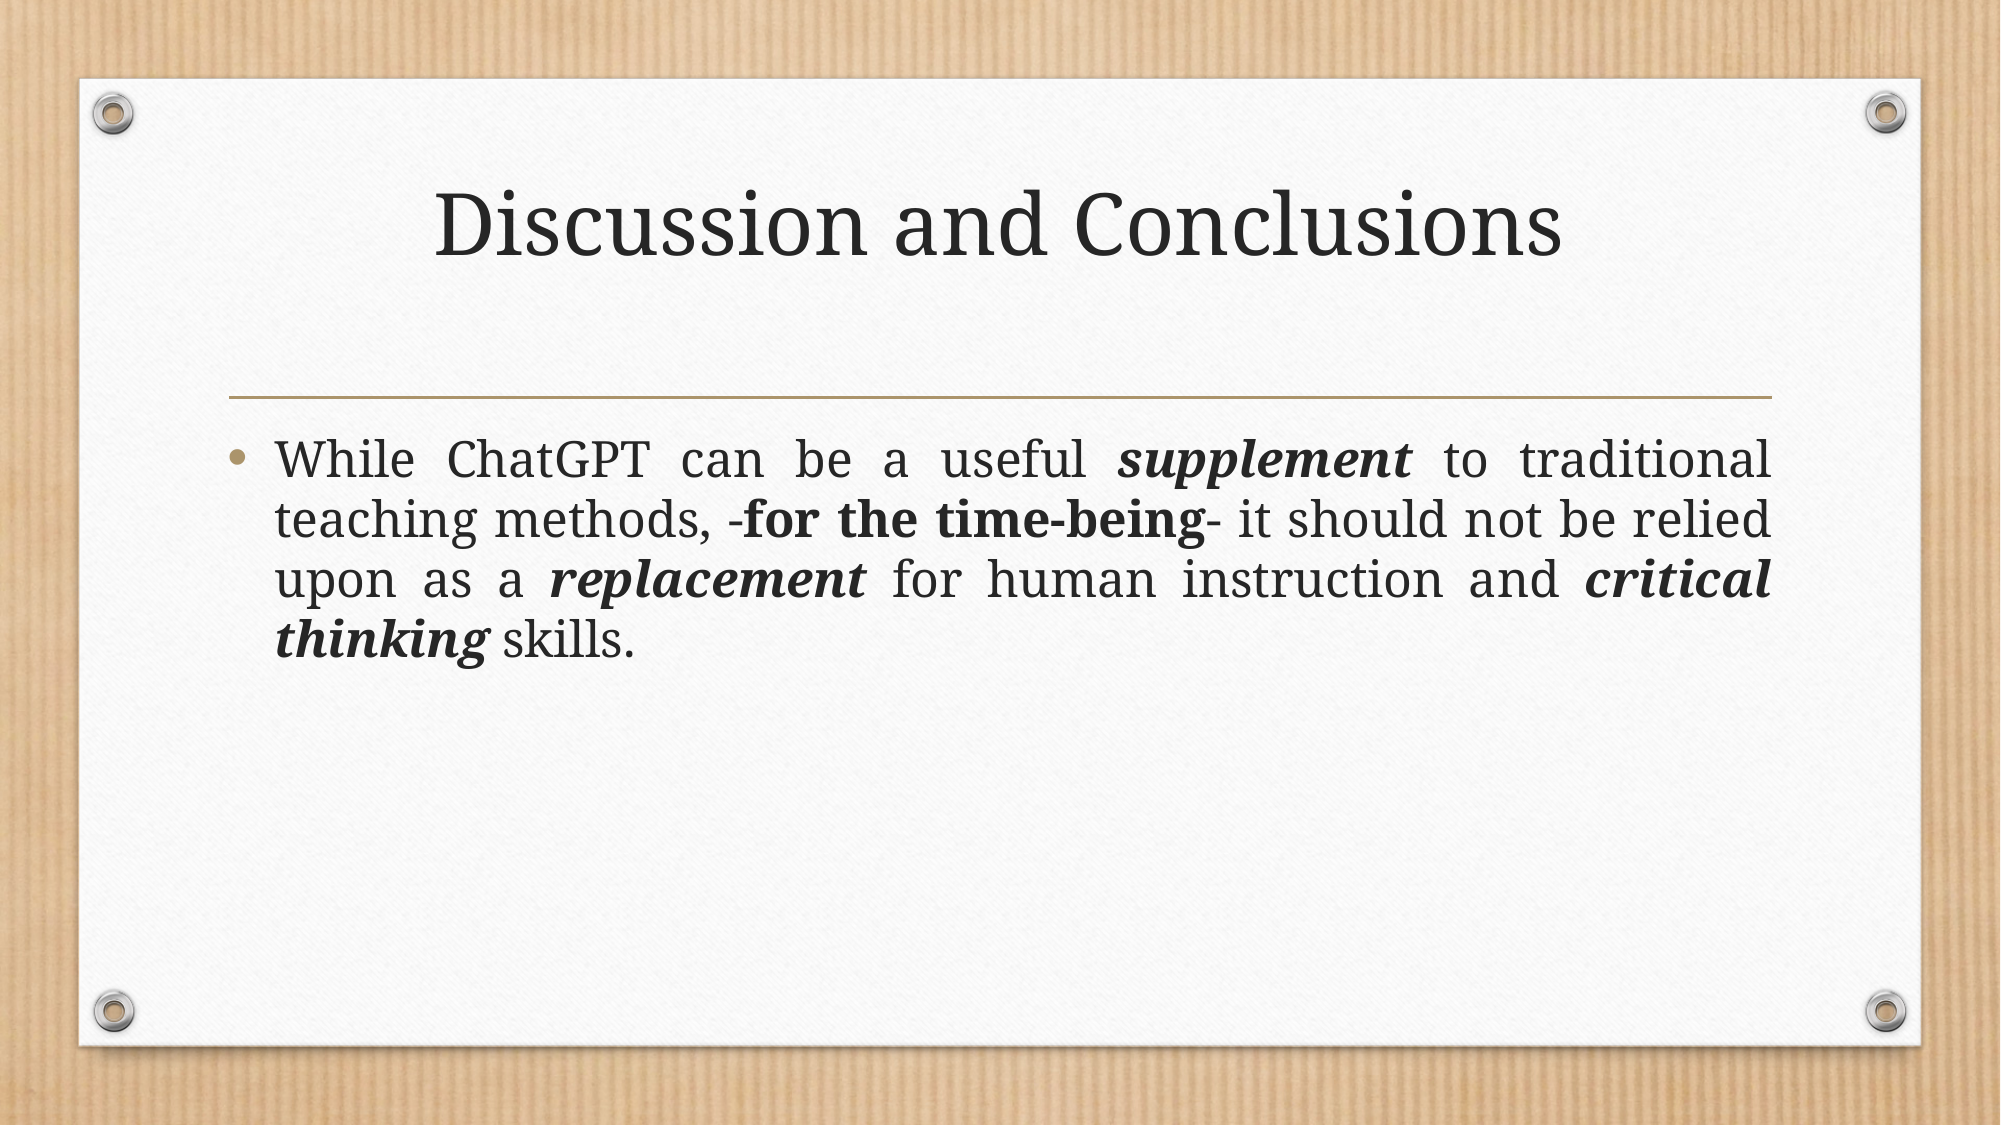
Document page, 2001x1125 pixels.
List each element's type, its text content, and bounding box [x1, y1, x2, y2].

picture [0, 0, 2001, 1125]
list While ChatGPT can be a useful supplement to traditional teaching methods, -for the time-being- it should not be relied upon as a replacement for human instruction and critical thinking skills. [212, 419, 1788, 964]
title Discussion and Conclusions [212, 161, 1788, 375]
